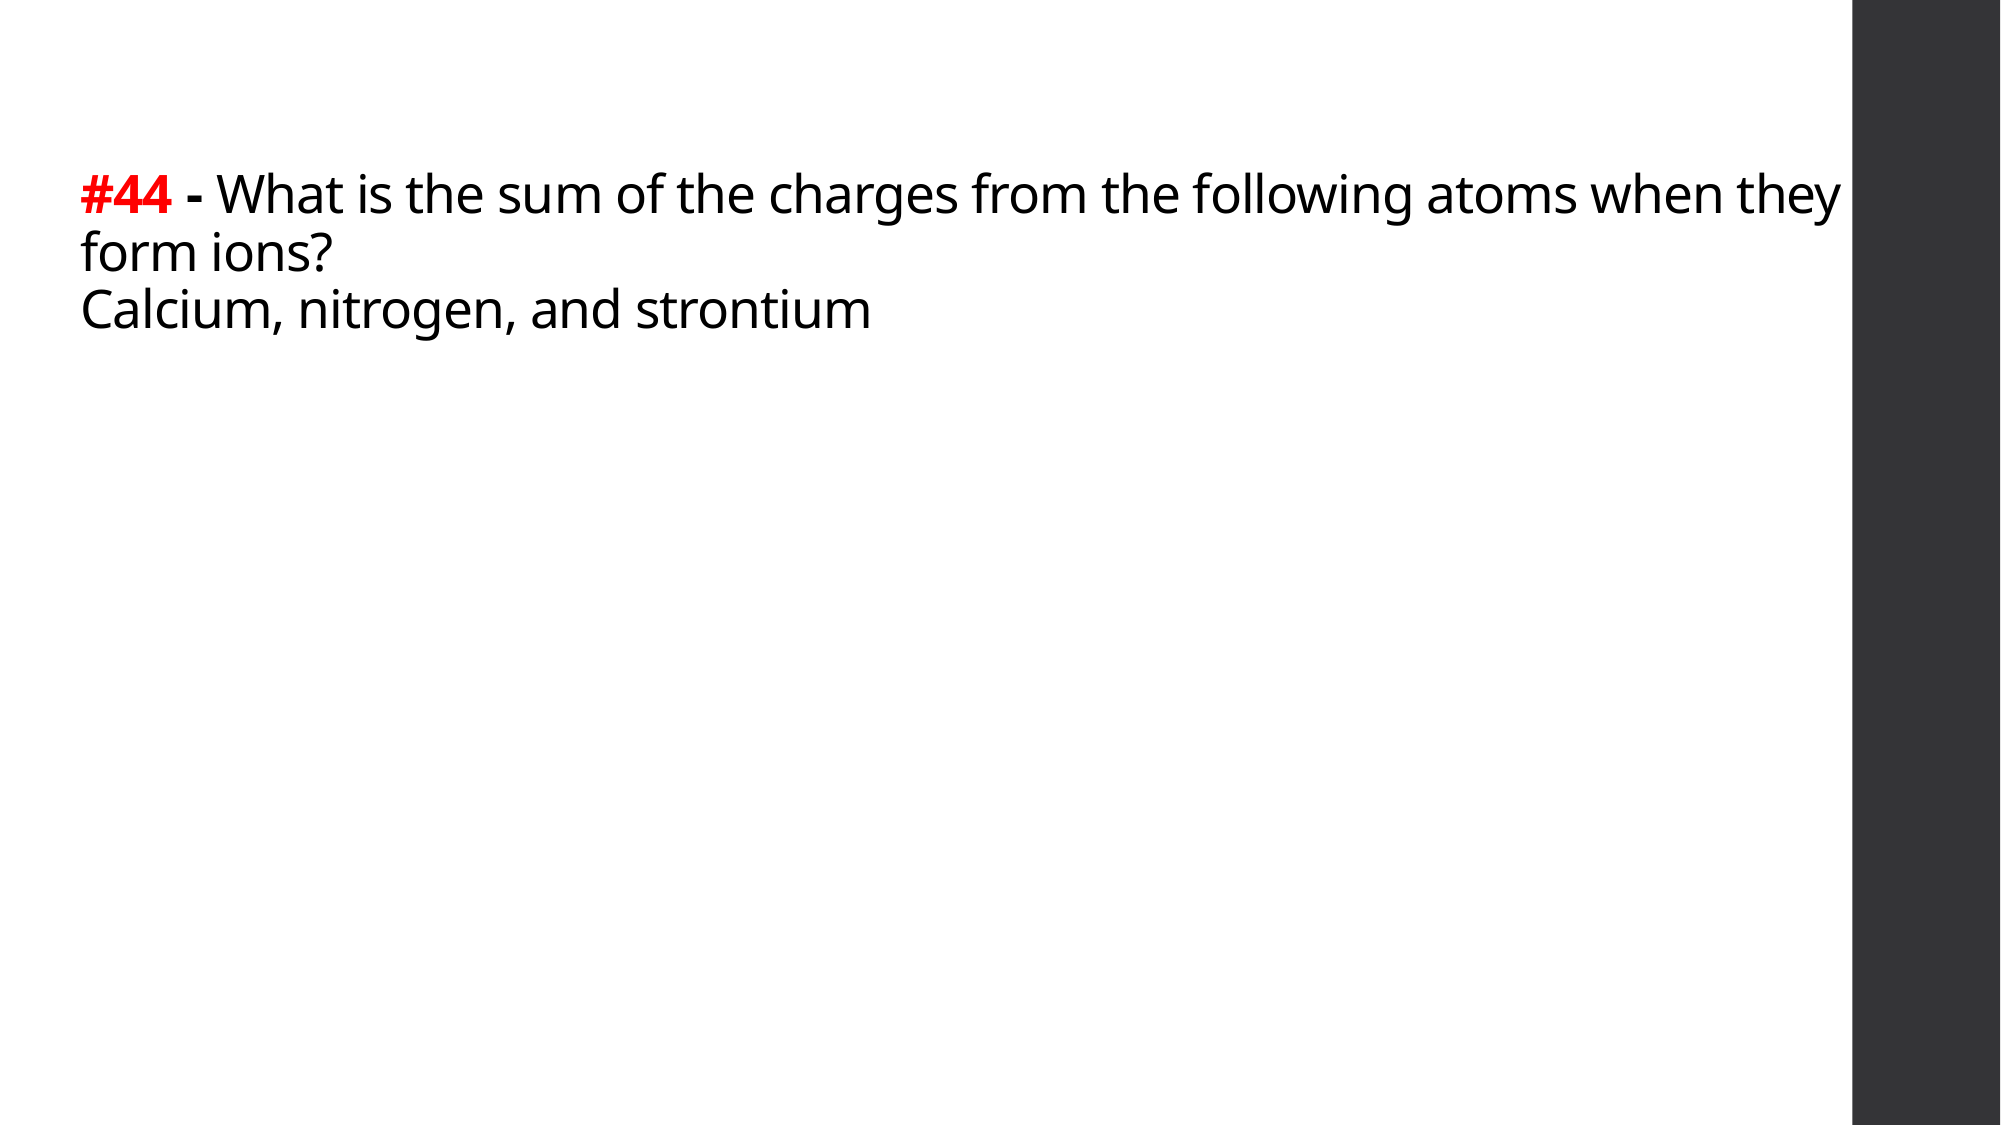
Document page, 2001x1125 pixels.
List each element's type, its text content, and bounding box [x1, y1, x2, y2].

title #44 - What is the sum of the charges from the following atoms when they form ions? Calcium, nitrogen, and strontium [65, 160, 1866, 348]
